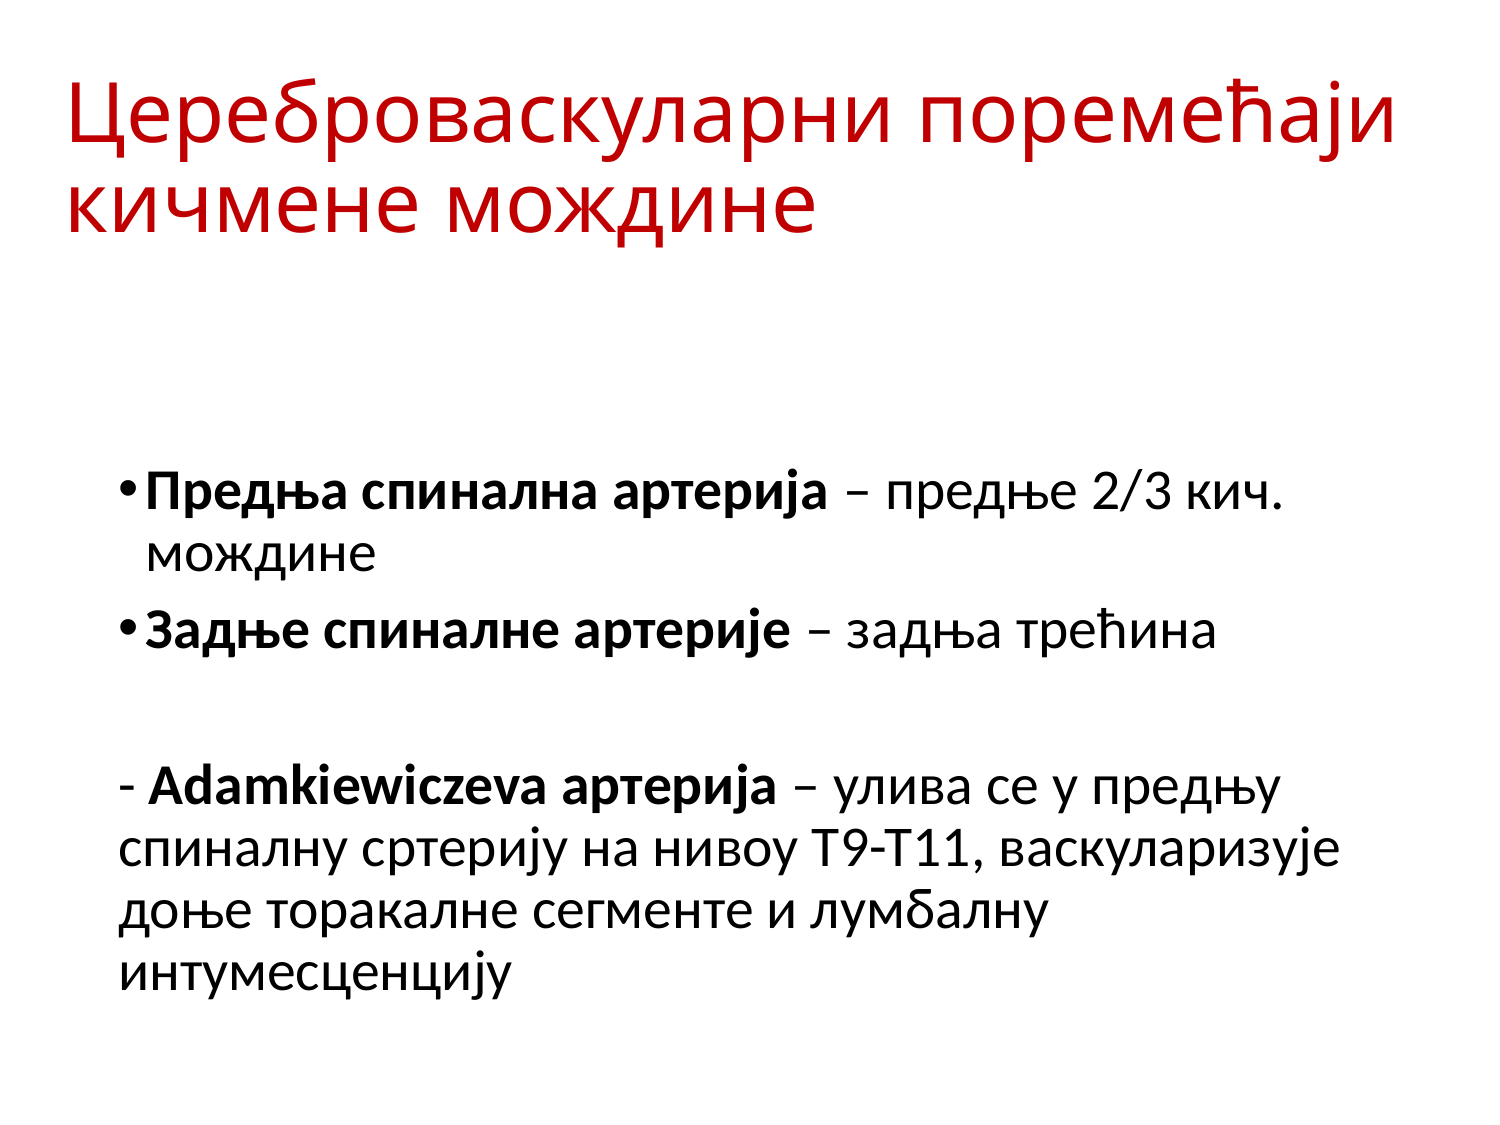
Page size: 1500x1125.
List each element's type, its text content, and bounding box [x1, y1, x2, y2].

list Предња спинална артерија – предње 2/3 кич. мождине Задње спиналне артерије – задња трећина - Adamkiewiczeva артерија – улива се у предњу спиналну сртерију на нивоу Т9-Т11, васкуларизује доње торакалне сегменте и лумбалну интумесценцију [103, 299, 1397, 1014]
title Цереброваскуларни поремећаји кичмене мождине [49, 42, 1500, 278]
